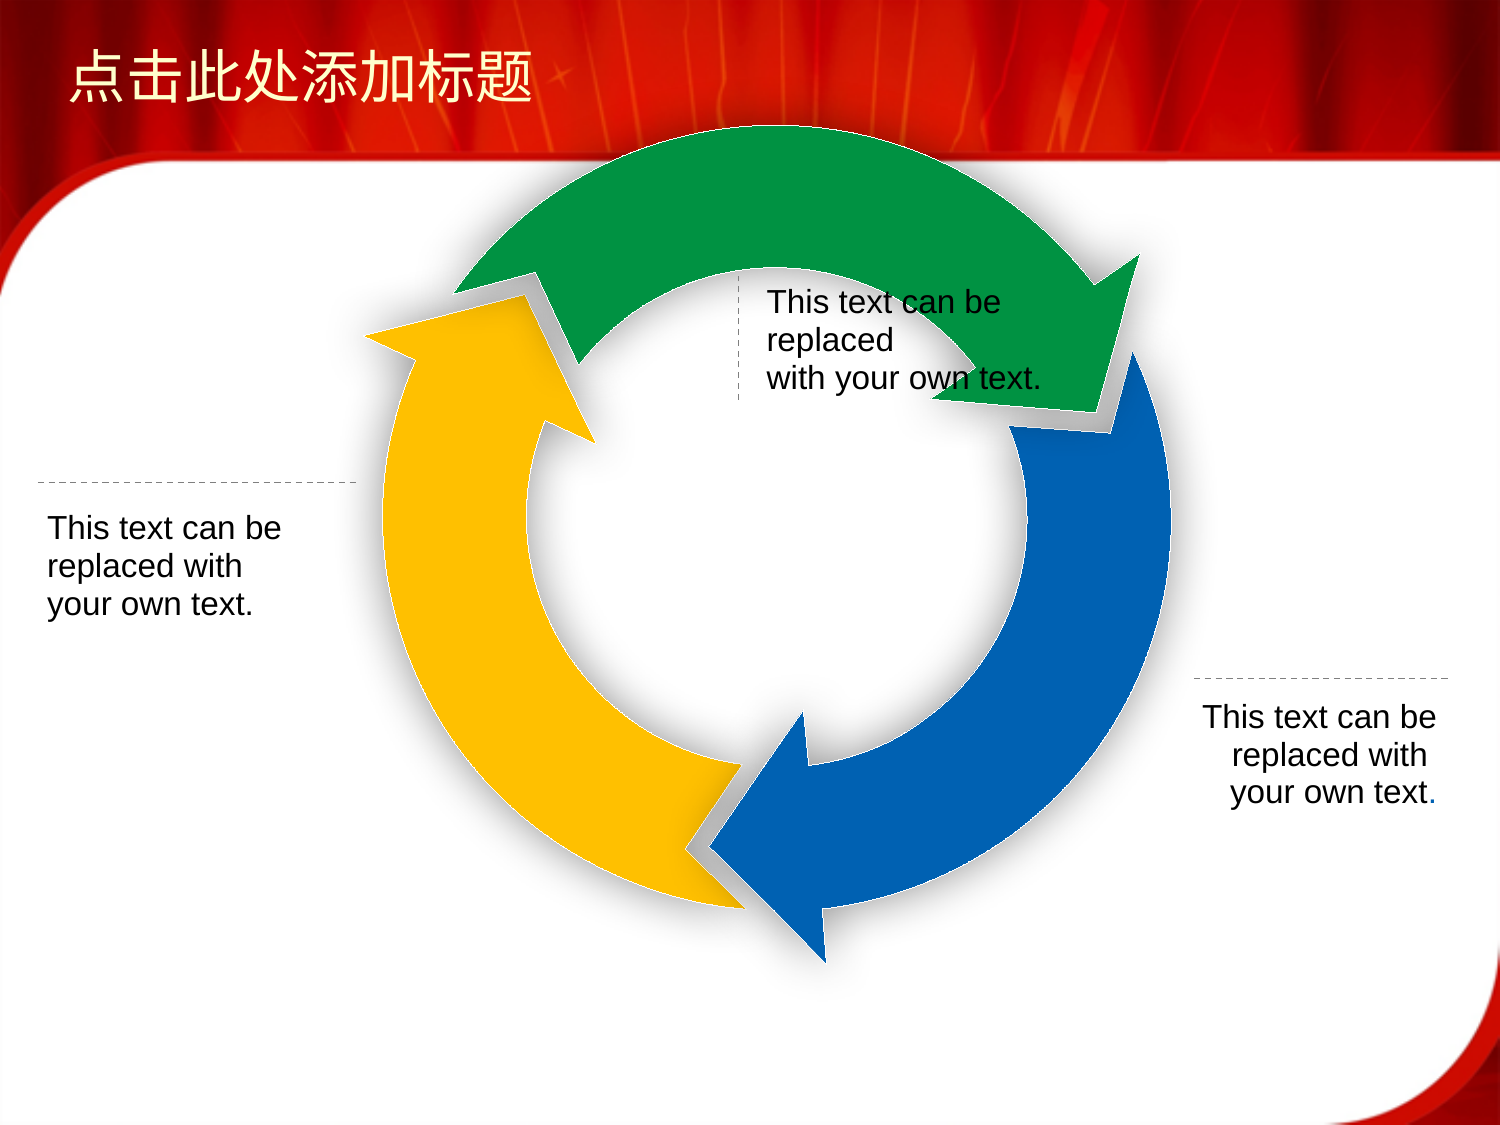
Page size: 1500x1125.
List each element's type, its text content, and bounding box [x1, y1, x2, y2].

text_box This text can be replaced with your own text. [1144, 680, 1461, 823]
text_box This text can be replaced with your own text. [29, 491, 333, 635]
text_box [358, 81, 1144, 929]
text_box 点击此处添加标题 [53, 33, 845, 118]
picture [0, 0, 1500, 1125]
